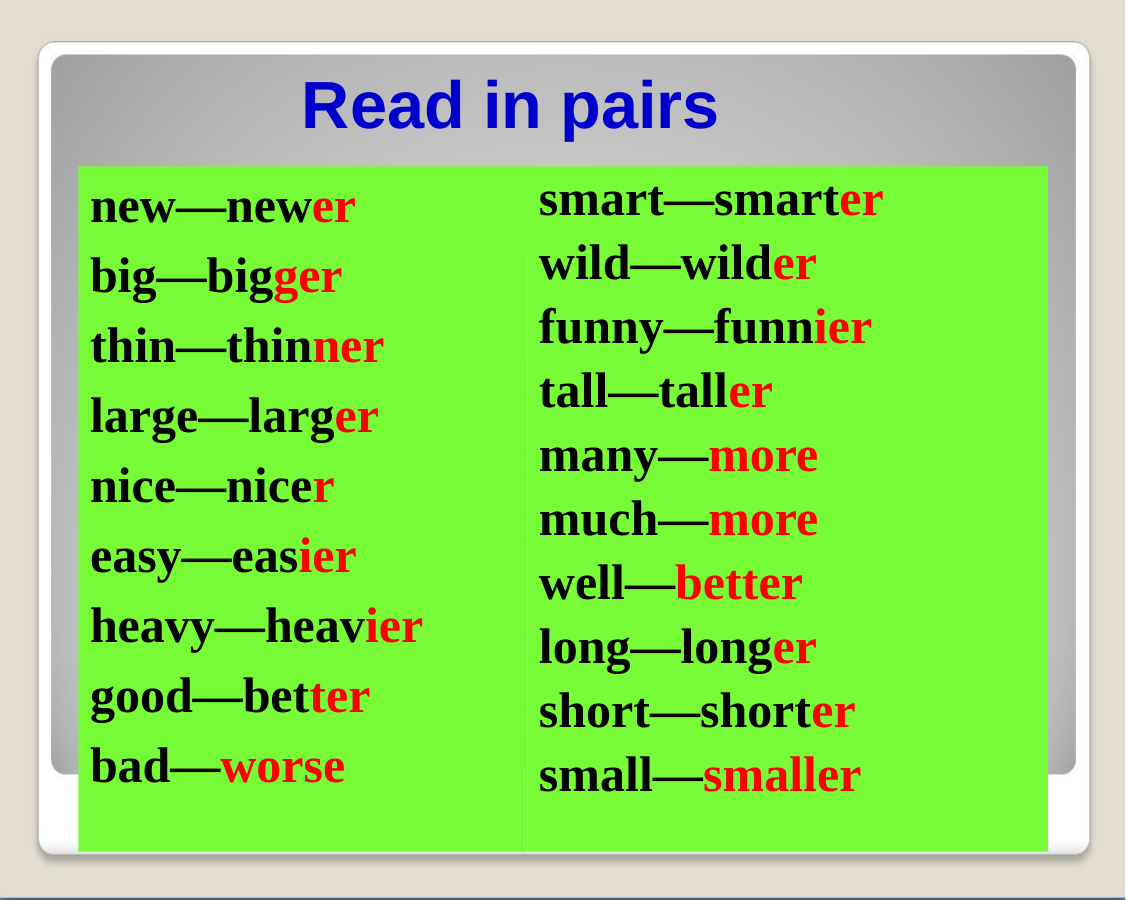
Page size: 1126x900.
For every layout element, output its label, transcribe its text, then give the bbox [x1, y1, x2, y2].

title Read in pairs [54, 60, 968, 143]
list smart—smarter wild—wilder funny—funnier tall—taller many—more much—more well—better long—longer short—shorter small—smaller [527, 166, 1048, 852]
picture [0, 0, 1126, 900]
list new—newer big—bigger thin—thinner large—larger nice—nicer easy—easier heavy—heavier good—better bad—worse [78, 166, 527, 852]
